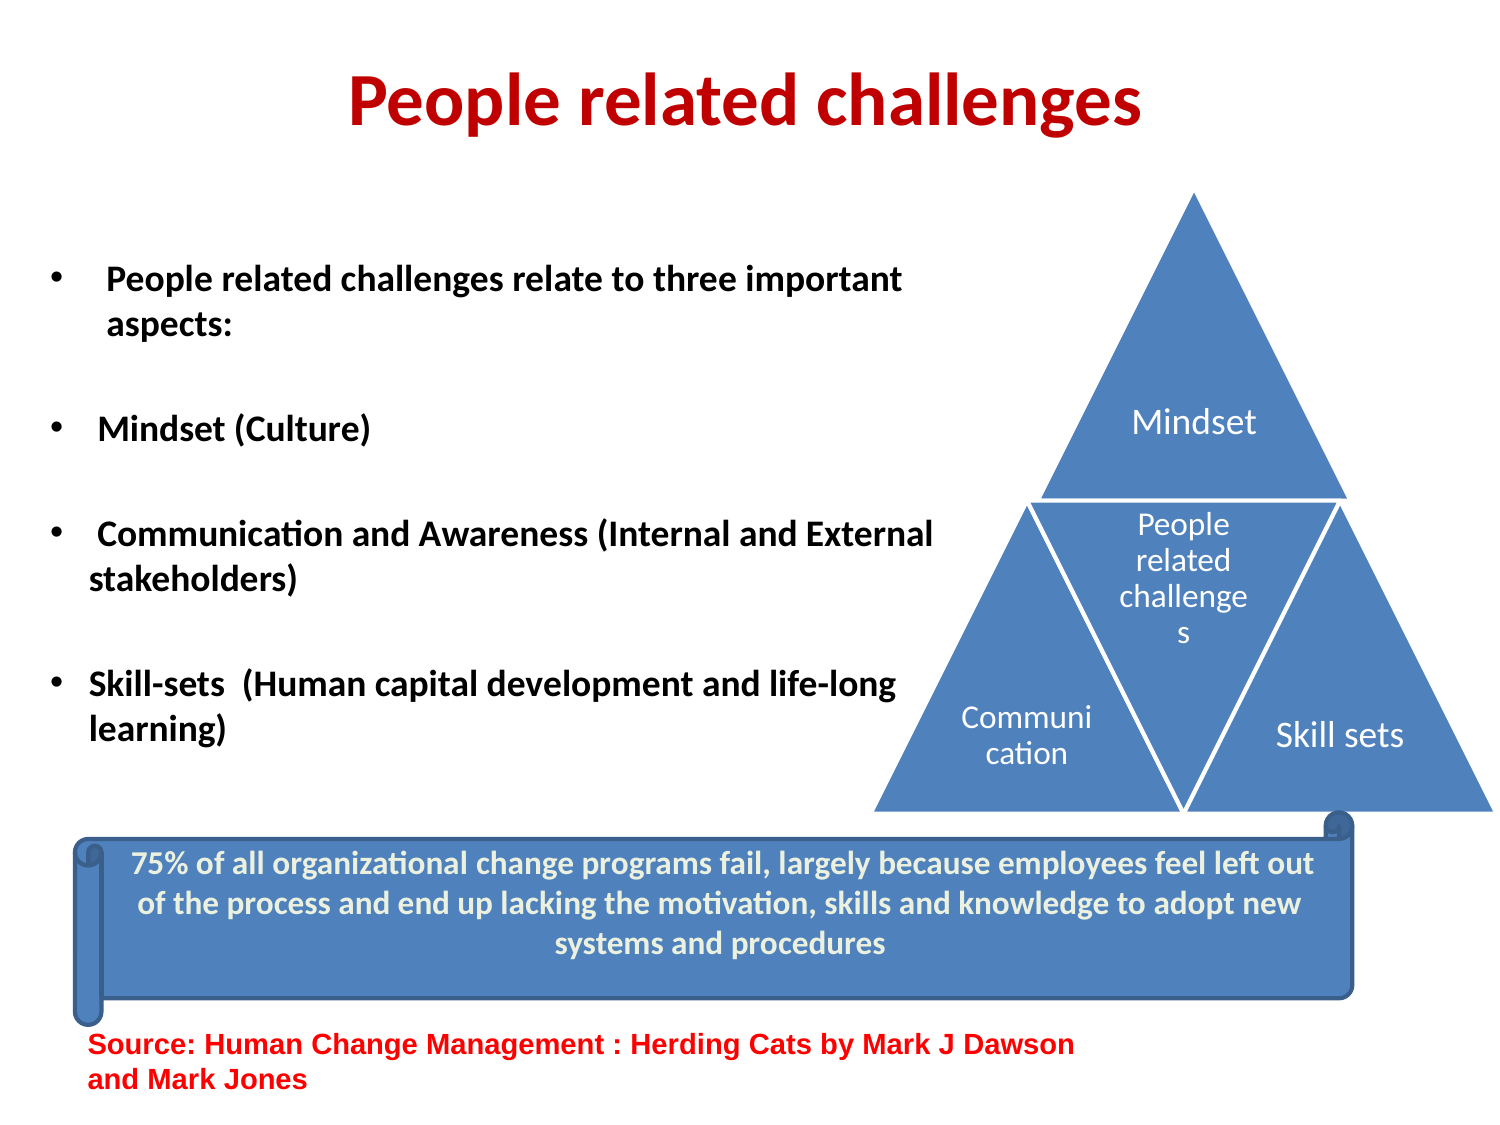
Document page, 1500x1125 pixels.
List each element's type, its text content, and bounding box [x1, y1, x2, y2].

list People related challenges relate to three important aspects: Mindset (Culture) Communication and Awareness (Internal and External stakeholders) Skill-sets (Human capital development and life-long learning) [35, 246, 686, 788]
title People related challenges [30, 50, 1476, 200]
text_box Source: Human Change Management : Herding Cats by Mark J Dawson and Mark Jones [87, 1025, 1112, 1125]
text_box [691, 187, 1500, 814]
text_box 75% of all organizational change programs fail, largely because employees feel left out of the process and end up lacking the motivation, skills and knowledge to adopt new systems and procedures [72, 822, 1355, 1027]
